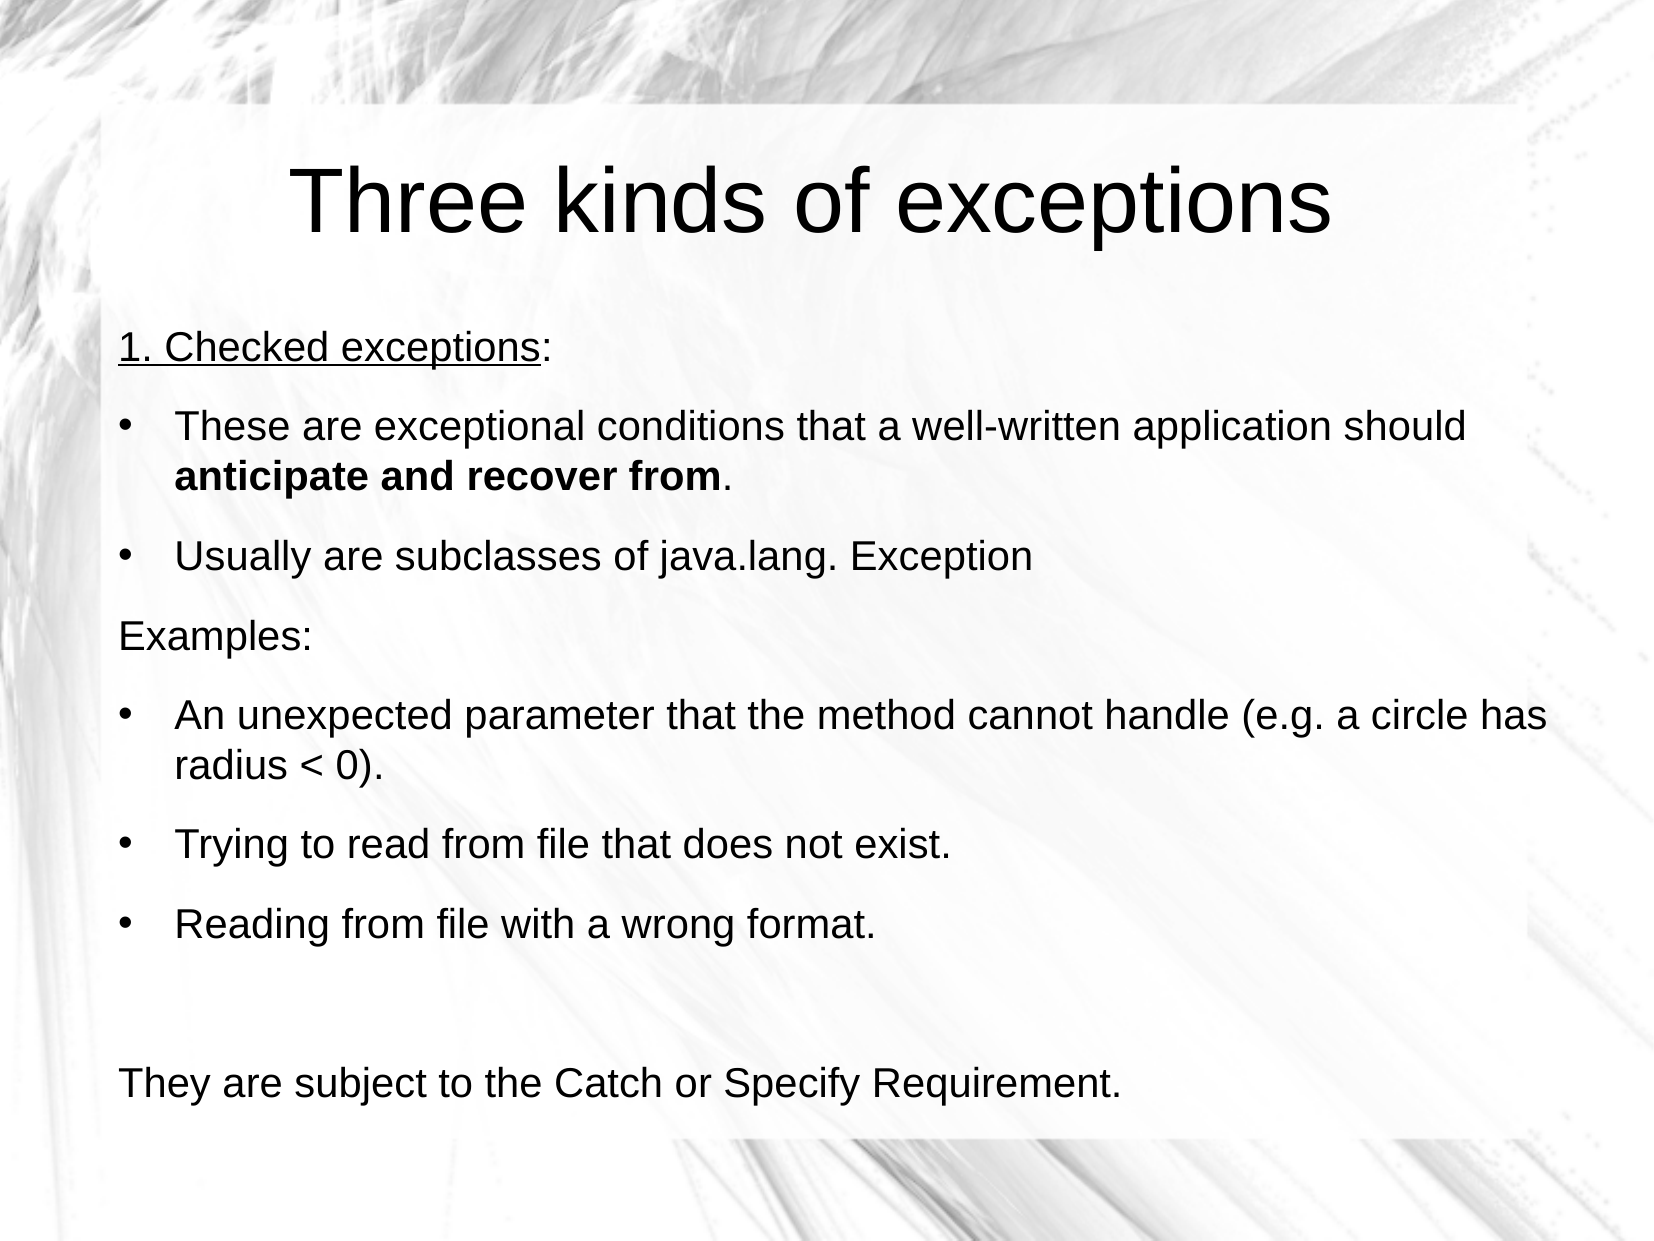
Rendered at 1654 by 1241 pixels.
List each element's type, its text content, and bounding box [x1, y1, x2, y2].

title Three kinds of exceptions [118, 112, 1506, 281]
picture [0, 0, 1654, 1241]
list 1. Checked exceptions: These are exceptional conditions that a well-written application should anticipate and recover from. Usually are subclasses of java.lang. Exception Examples: An unexpected parameter that the method cannot handle (e.g. a circle has radius < 0). Trying to read from file that does not exist. Reading from file with a wrong format. They are subject to the Catch or Specify Requirement. [118, 319, 1571, 1102]
